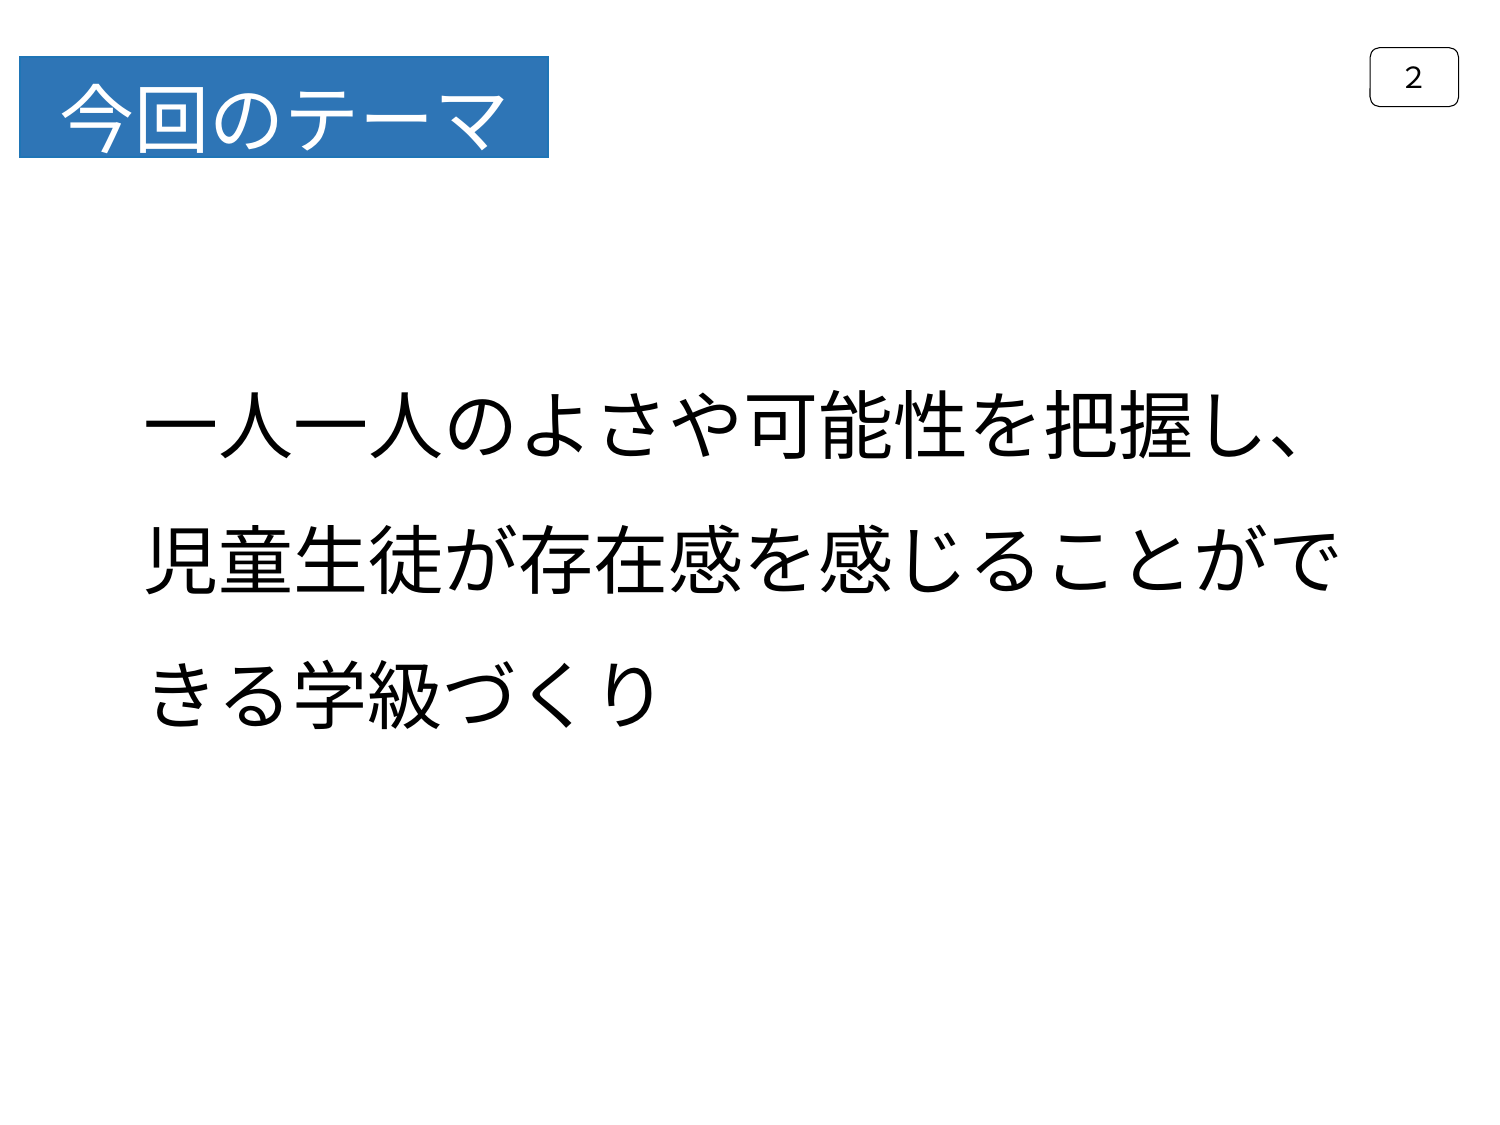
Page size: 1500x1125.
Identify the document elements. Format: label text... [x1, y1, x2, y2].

text_box ２ [1368, 46, 1460, 108]
text_box 一人一人のよさや可能性を把握し、児童生徒が存在感を感じることができる学級づくり [129, 326, 1371, 746]
text_box 今回のテーマ [19, 56, 549, 158]
